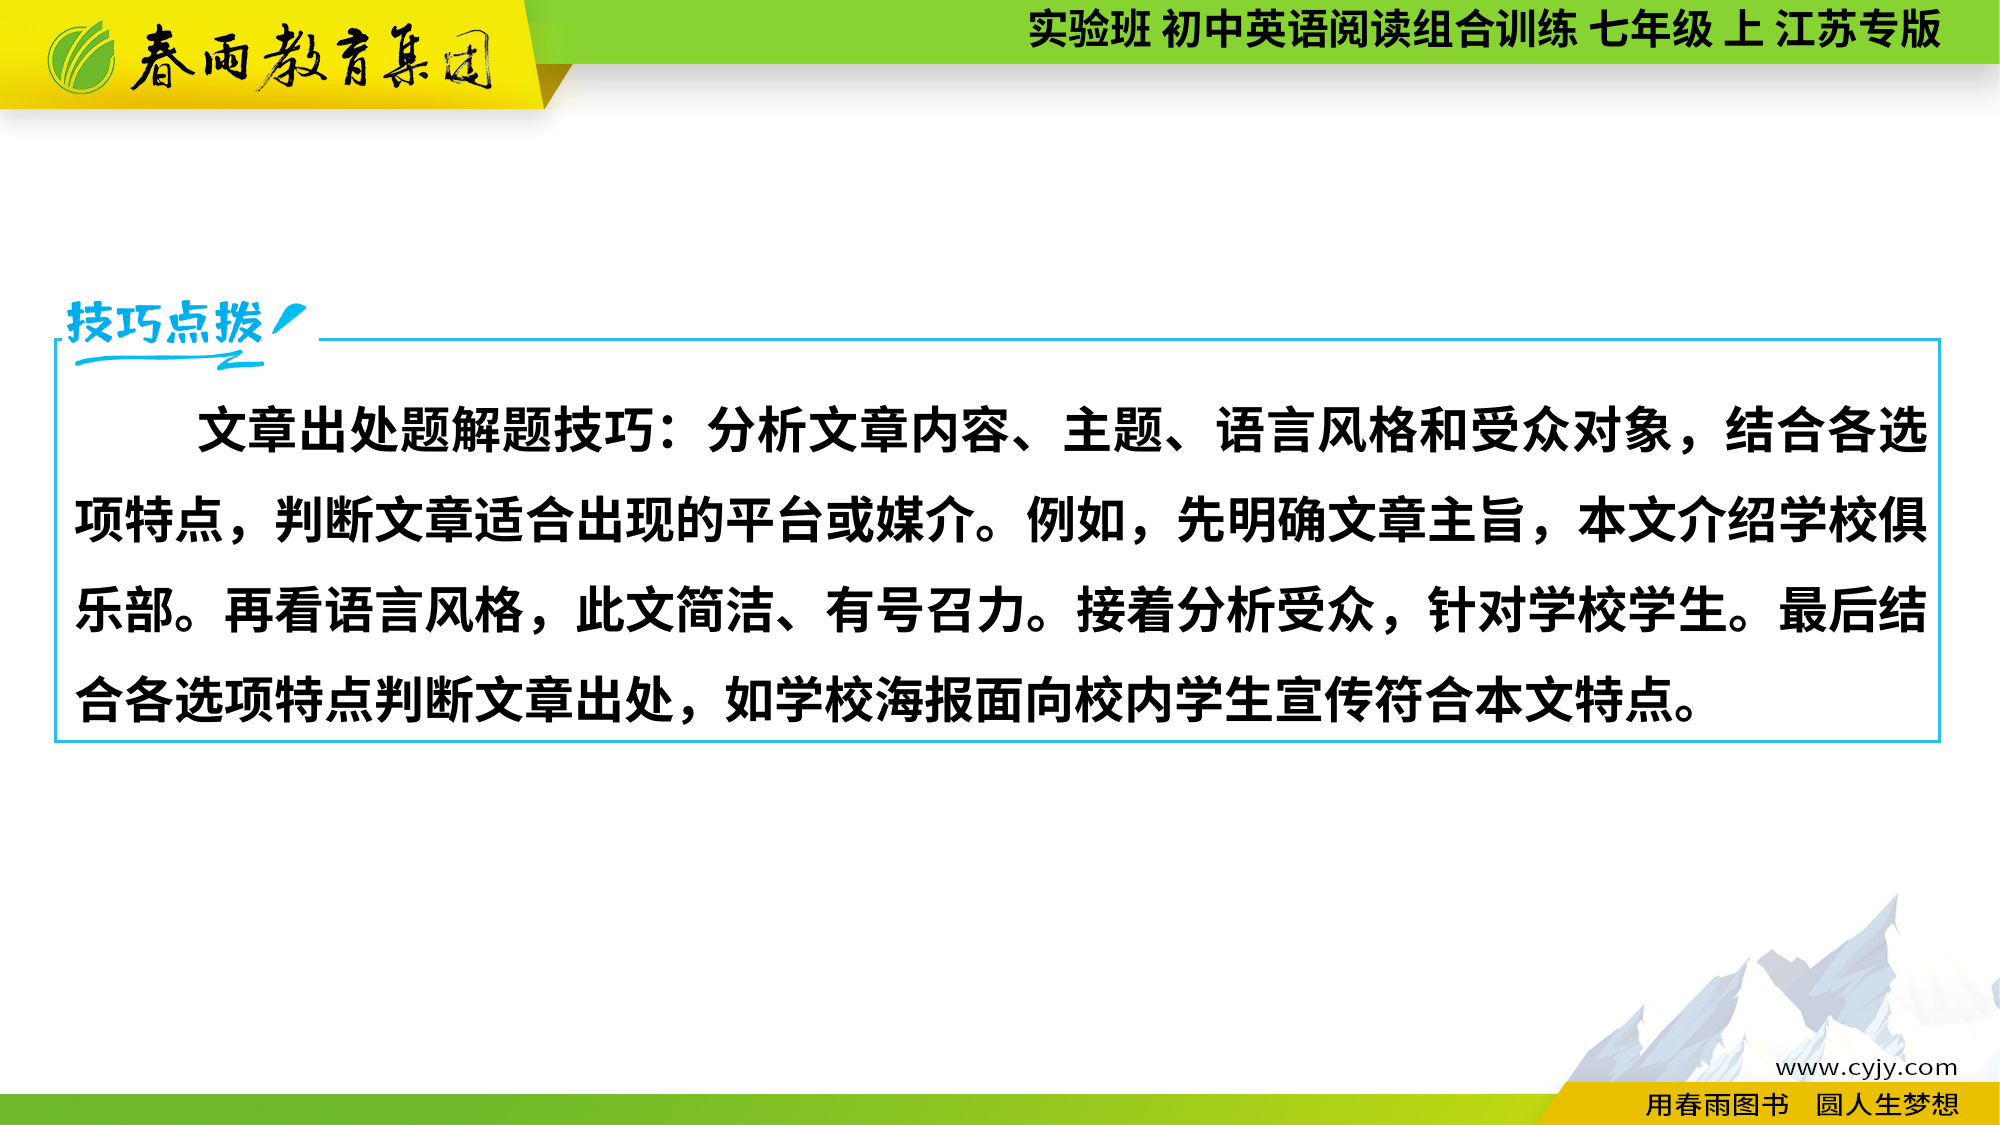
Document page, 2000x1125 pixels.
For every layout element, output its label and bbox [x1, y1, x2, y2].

picture [0, 0, 2000, 1125]
list [1940, 360, 1944, 740]
text_box [55, 339, 1940, 742]
